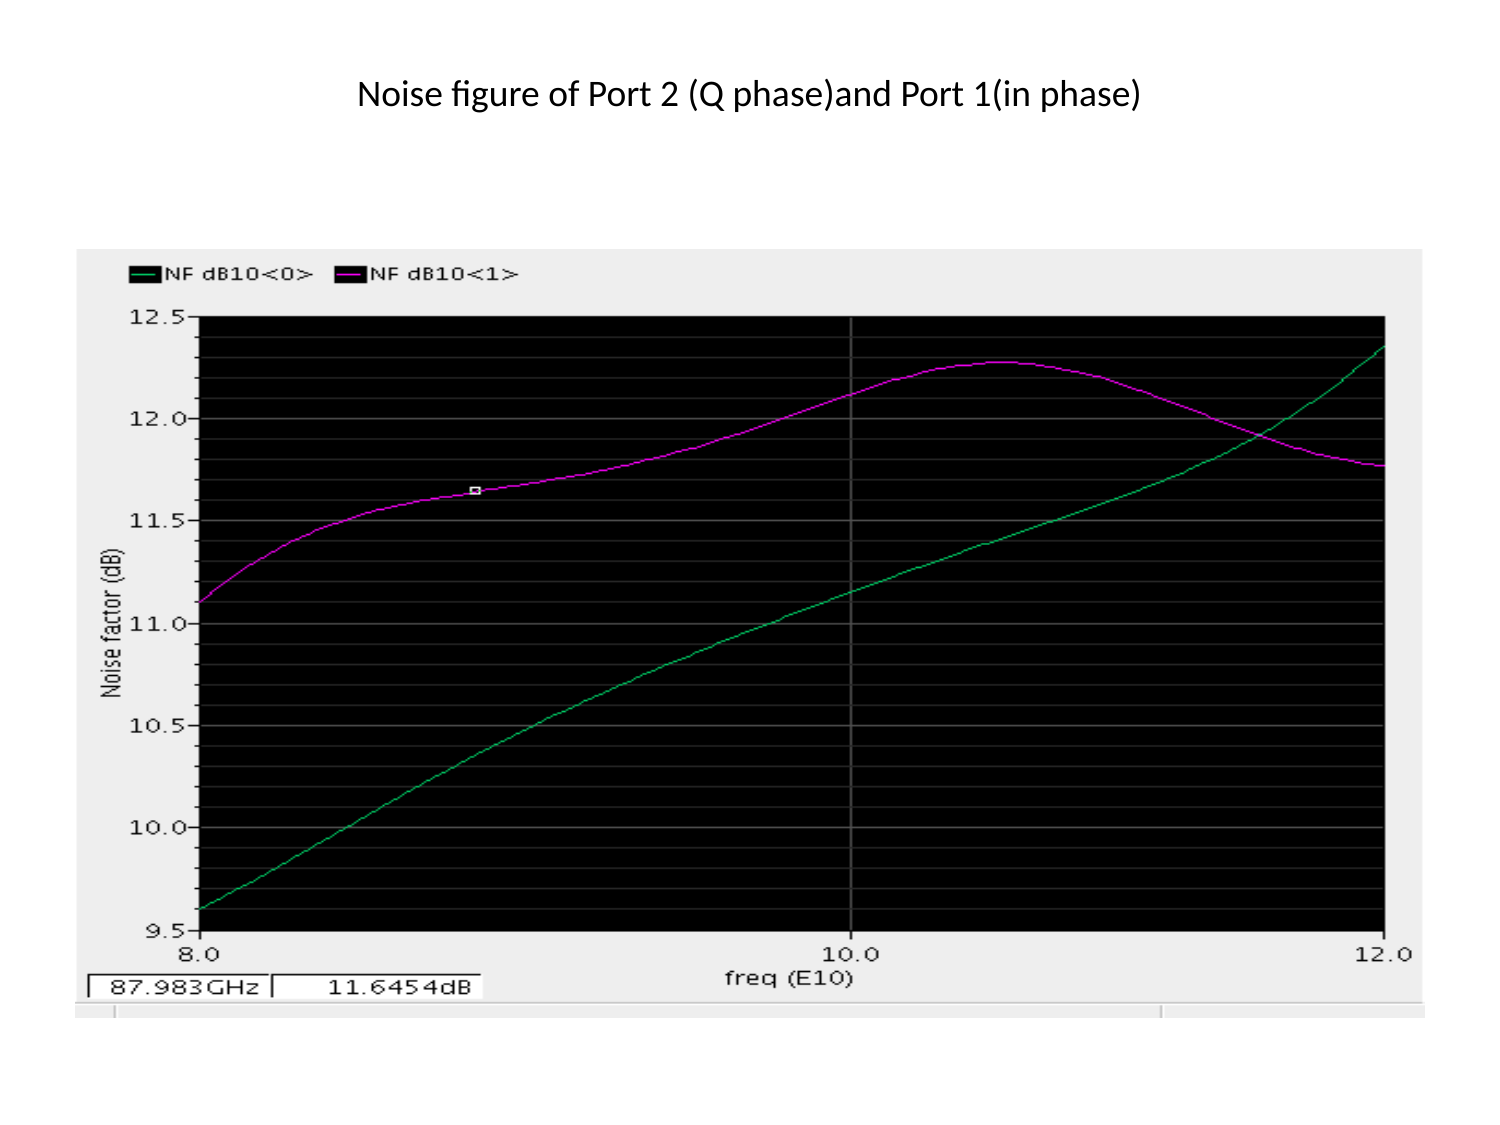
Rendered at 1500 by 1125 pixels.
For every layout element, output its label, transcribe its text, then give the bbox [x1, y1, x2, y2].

title Noise figure of Port 2 (Q phase)and Port 1(in phase) [75, 45, 1425, 138]
picture [74, 249, 1426, 1018]
